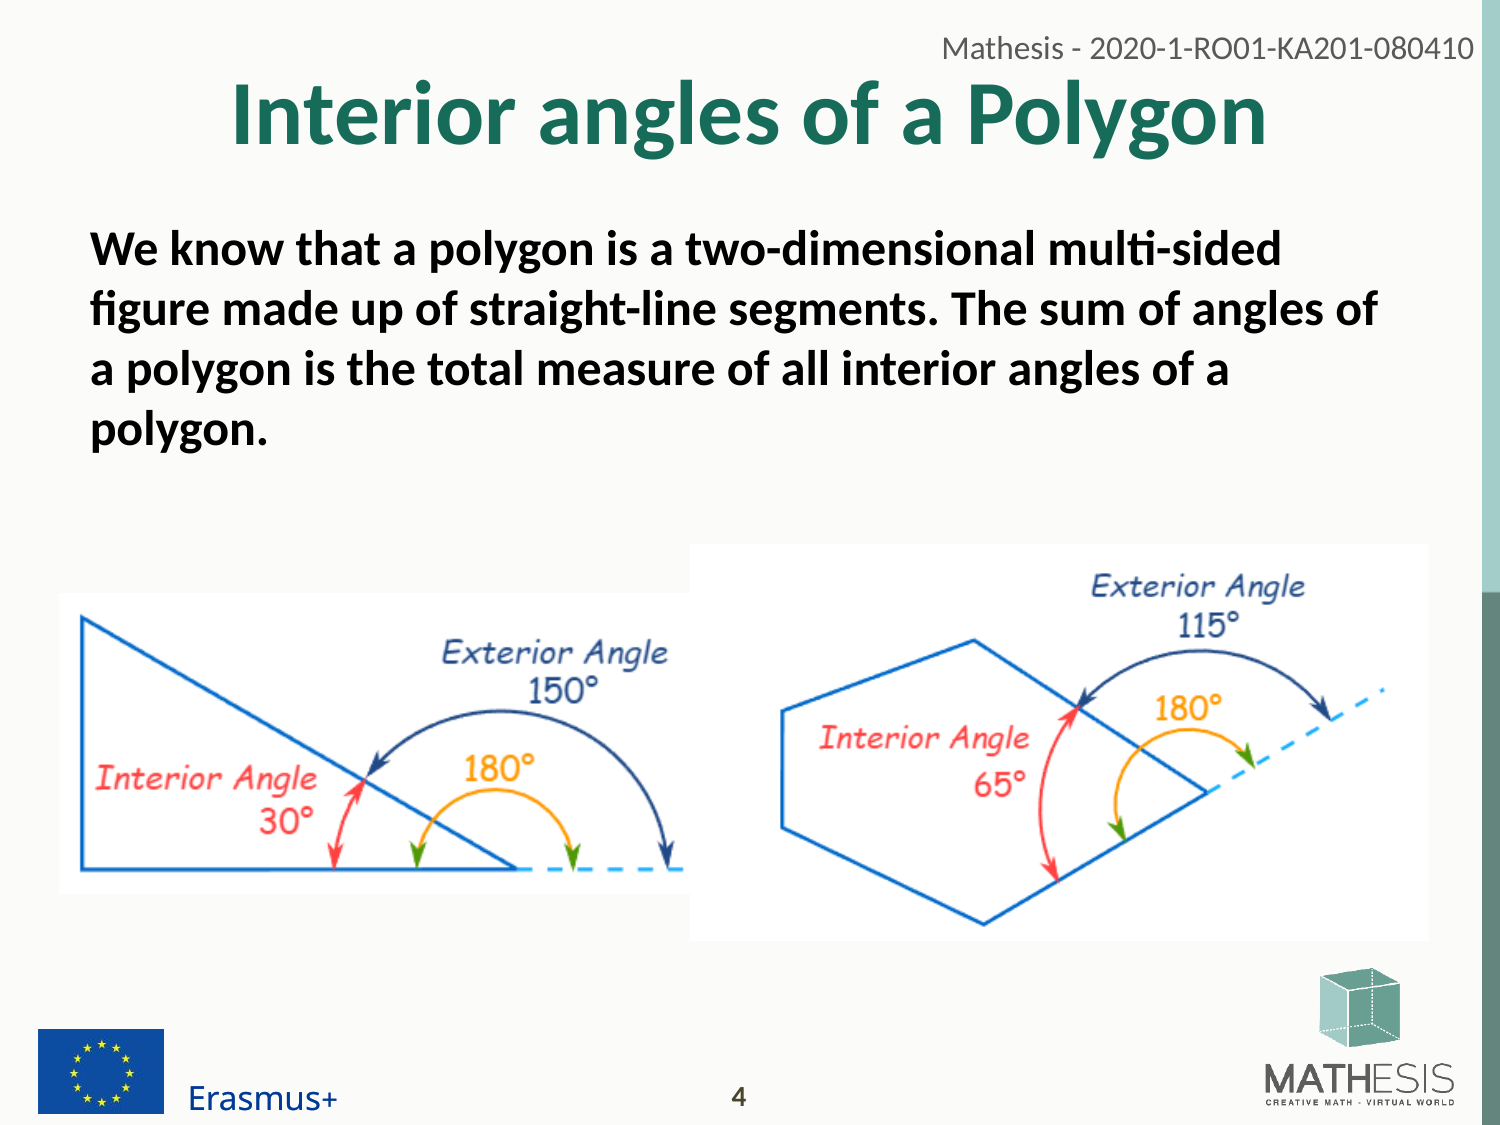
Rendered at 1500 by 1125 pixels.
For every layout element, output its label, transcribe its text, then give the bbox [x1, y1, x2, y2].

picture [38, 1029, 164, 1114]
picture [59, 544, 1429, 941]
title Interior angles of a Polygon [75, 45, 1425, 208]
text_box We know that a polygon is a two-dimensional multi-sided figure made up of straight-line segments. The sum of angles of a polygon is the total measure of all interior angles of a polygon. [74, 208, 1425, 463]
